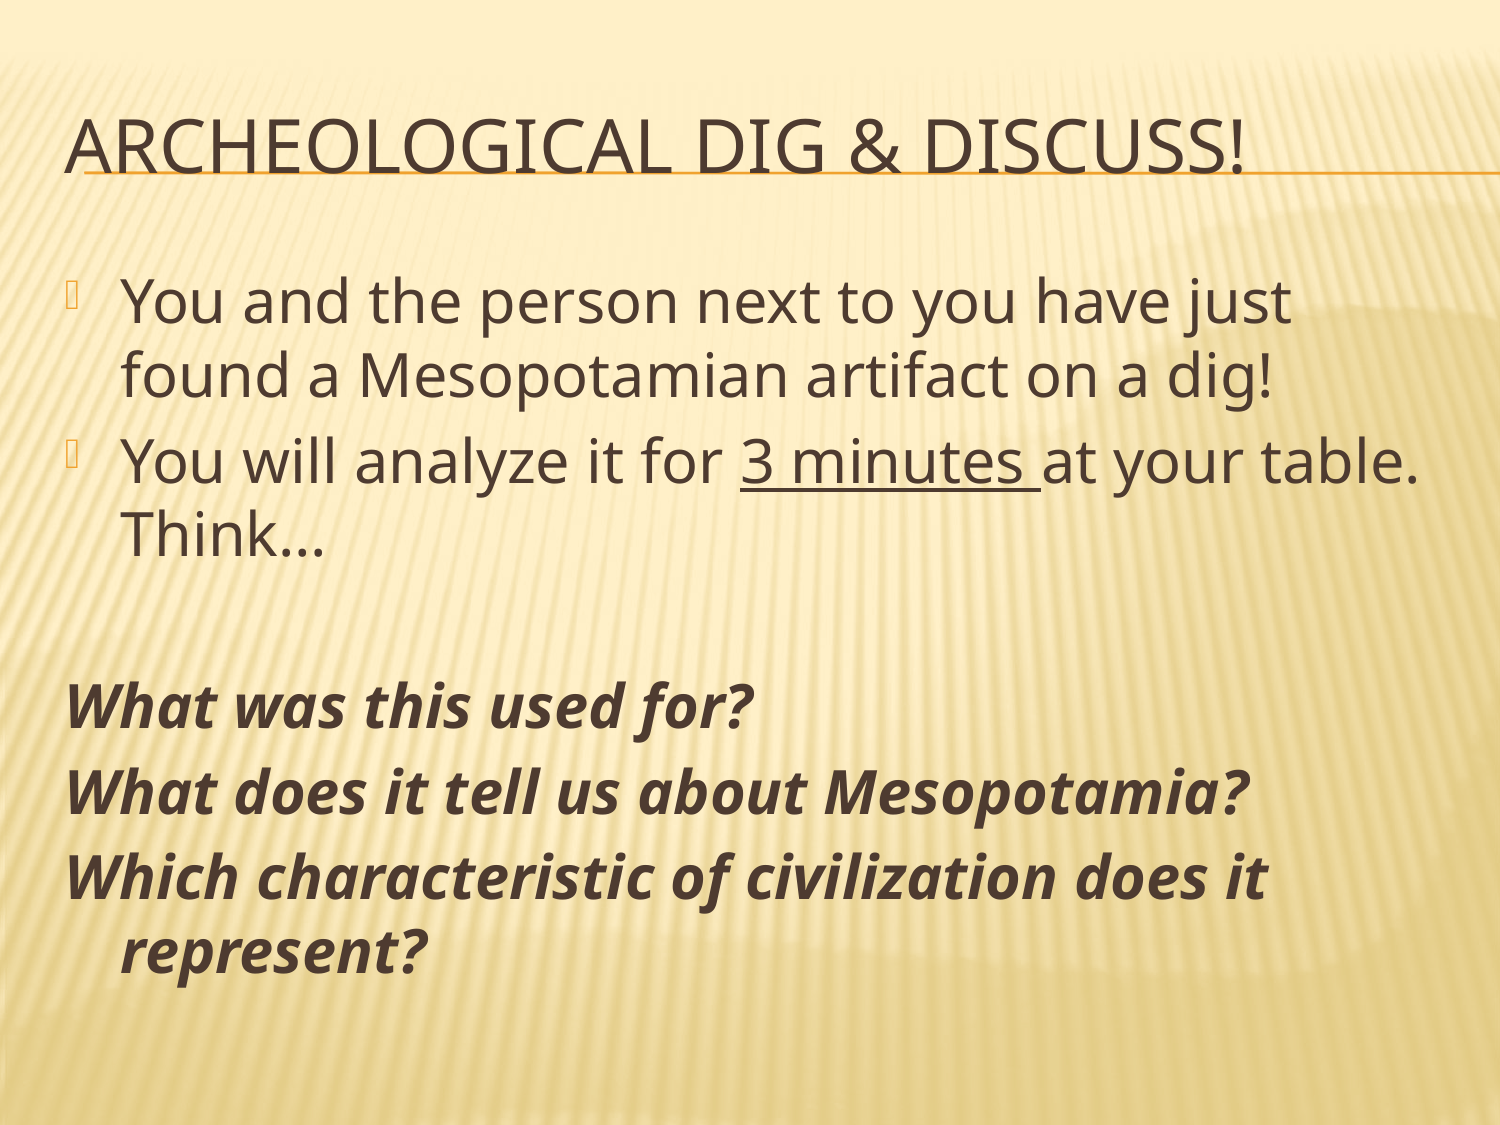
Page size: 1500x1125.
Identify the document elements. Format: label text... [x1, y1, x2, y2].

list You and the person next to you have just found a Mesopotamian artifact on a dig! You will analyze it for 3 minutes at your table. Think… What was this used for? What does it tell us about Mesopotamia? Which characteristic of civilization does it represent? [50, 254, 1475, 998]
title ARCHEOLOGICAL DIG & DISCUSS! [50, 75, 1475, 213]
